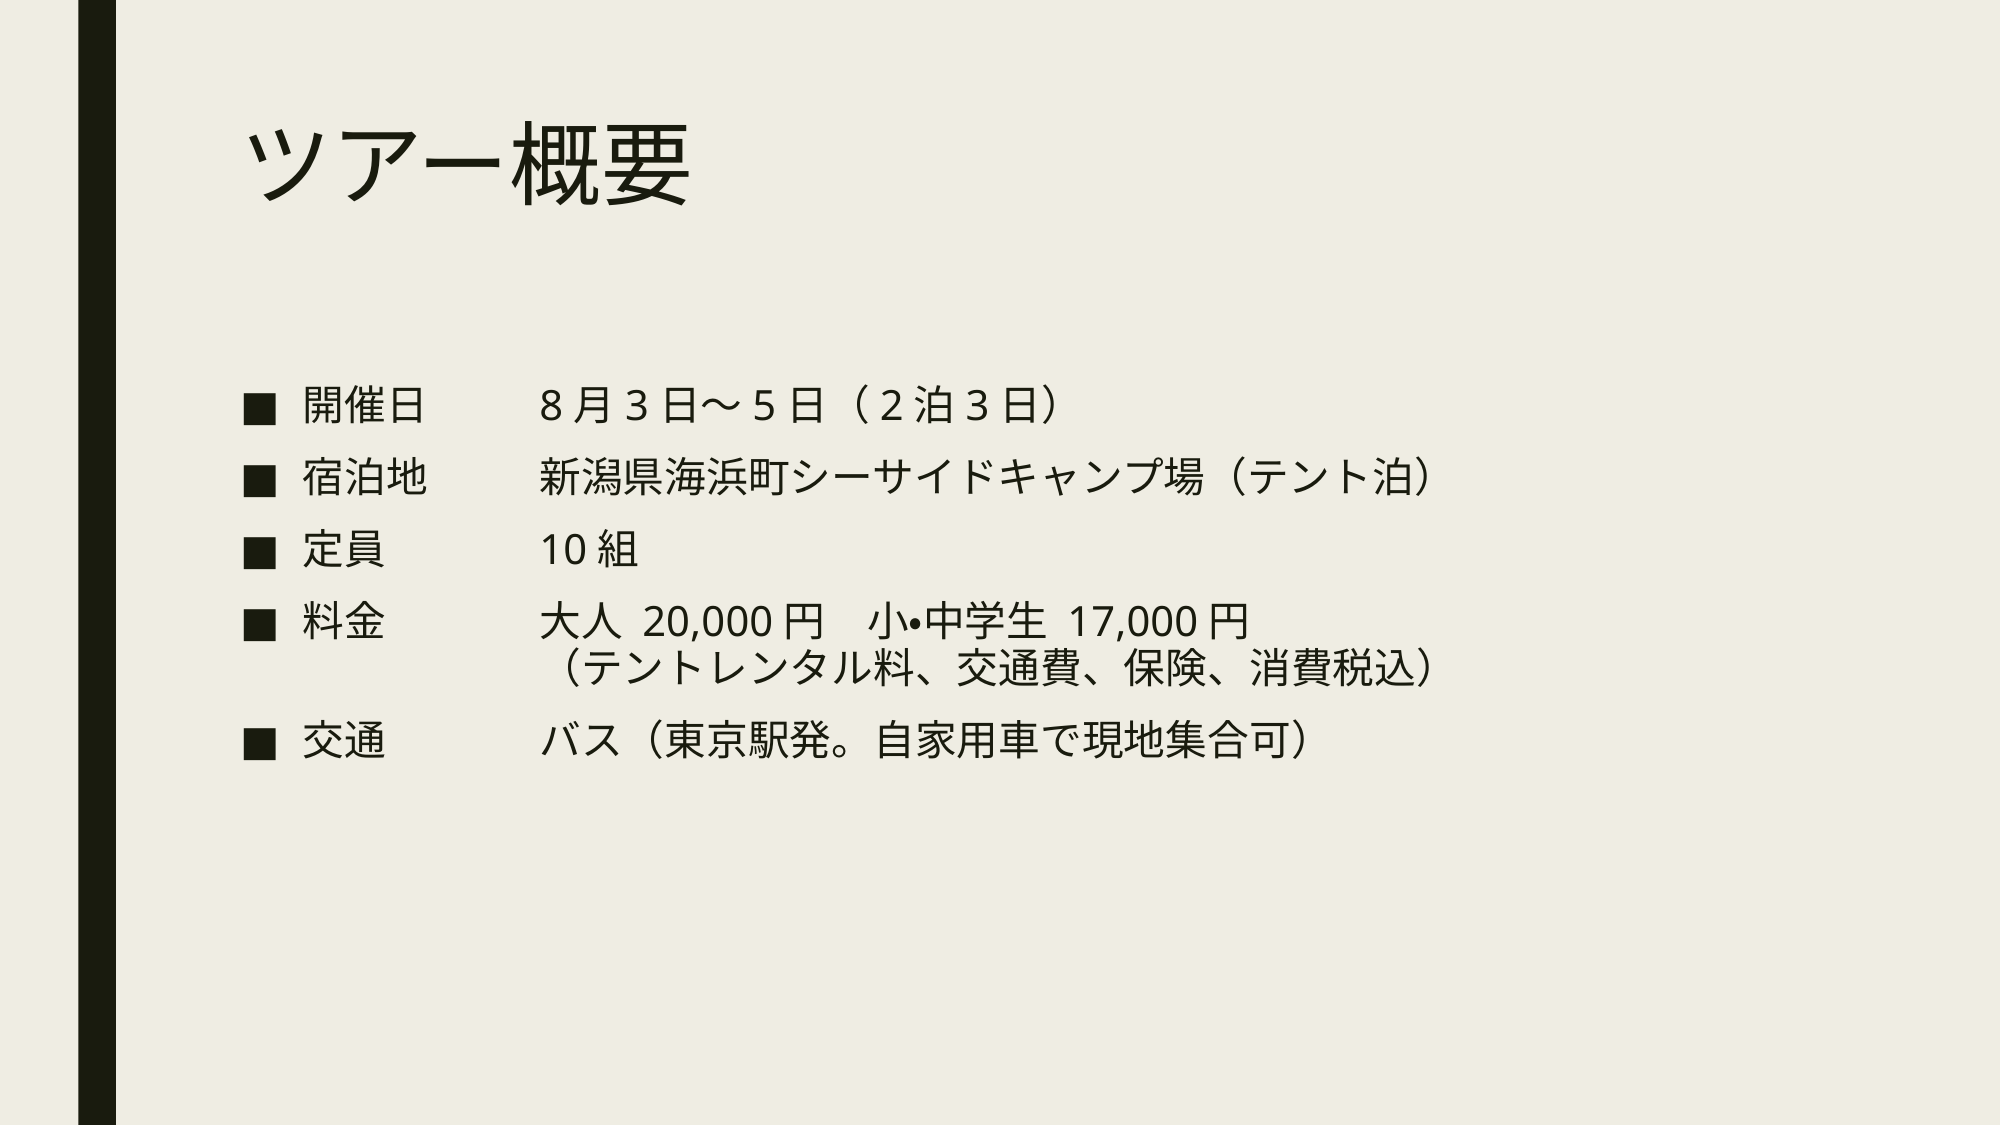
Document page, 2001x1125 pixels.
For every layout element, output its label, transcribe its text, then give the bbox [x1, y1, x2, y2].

title ツアー概要 [225, 112, 1800, 357]
list 開催日 8月3日～5日（2泊3日） 宿泊地 新潟県海浜町シーサイドキャンプ場（テント泊） 定員 10組 料金 大人 20,000円 小・中学生 17,000円 （テントレンタル料、交通費、保険、消費税込） 交通 バス（東京駅発。自家用車で現地集合可） [225, 375, 1800, 963]
